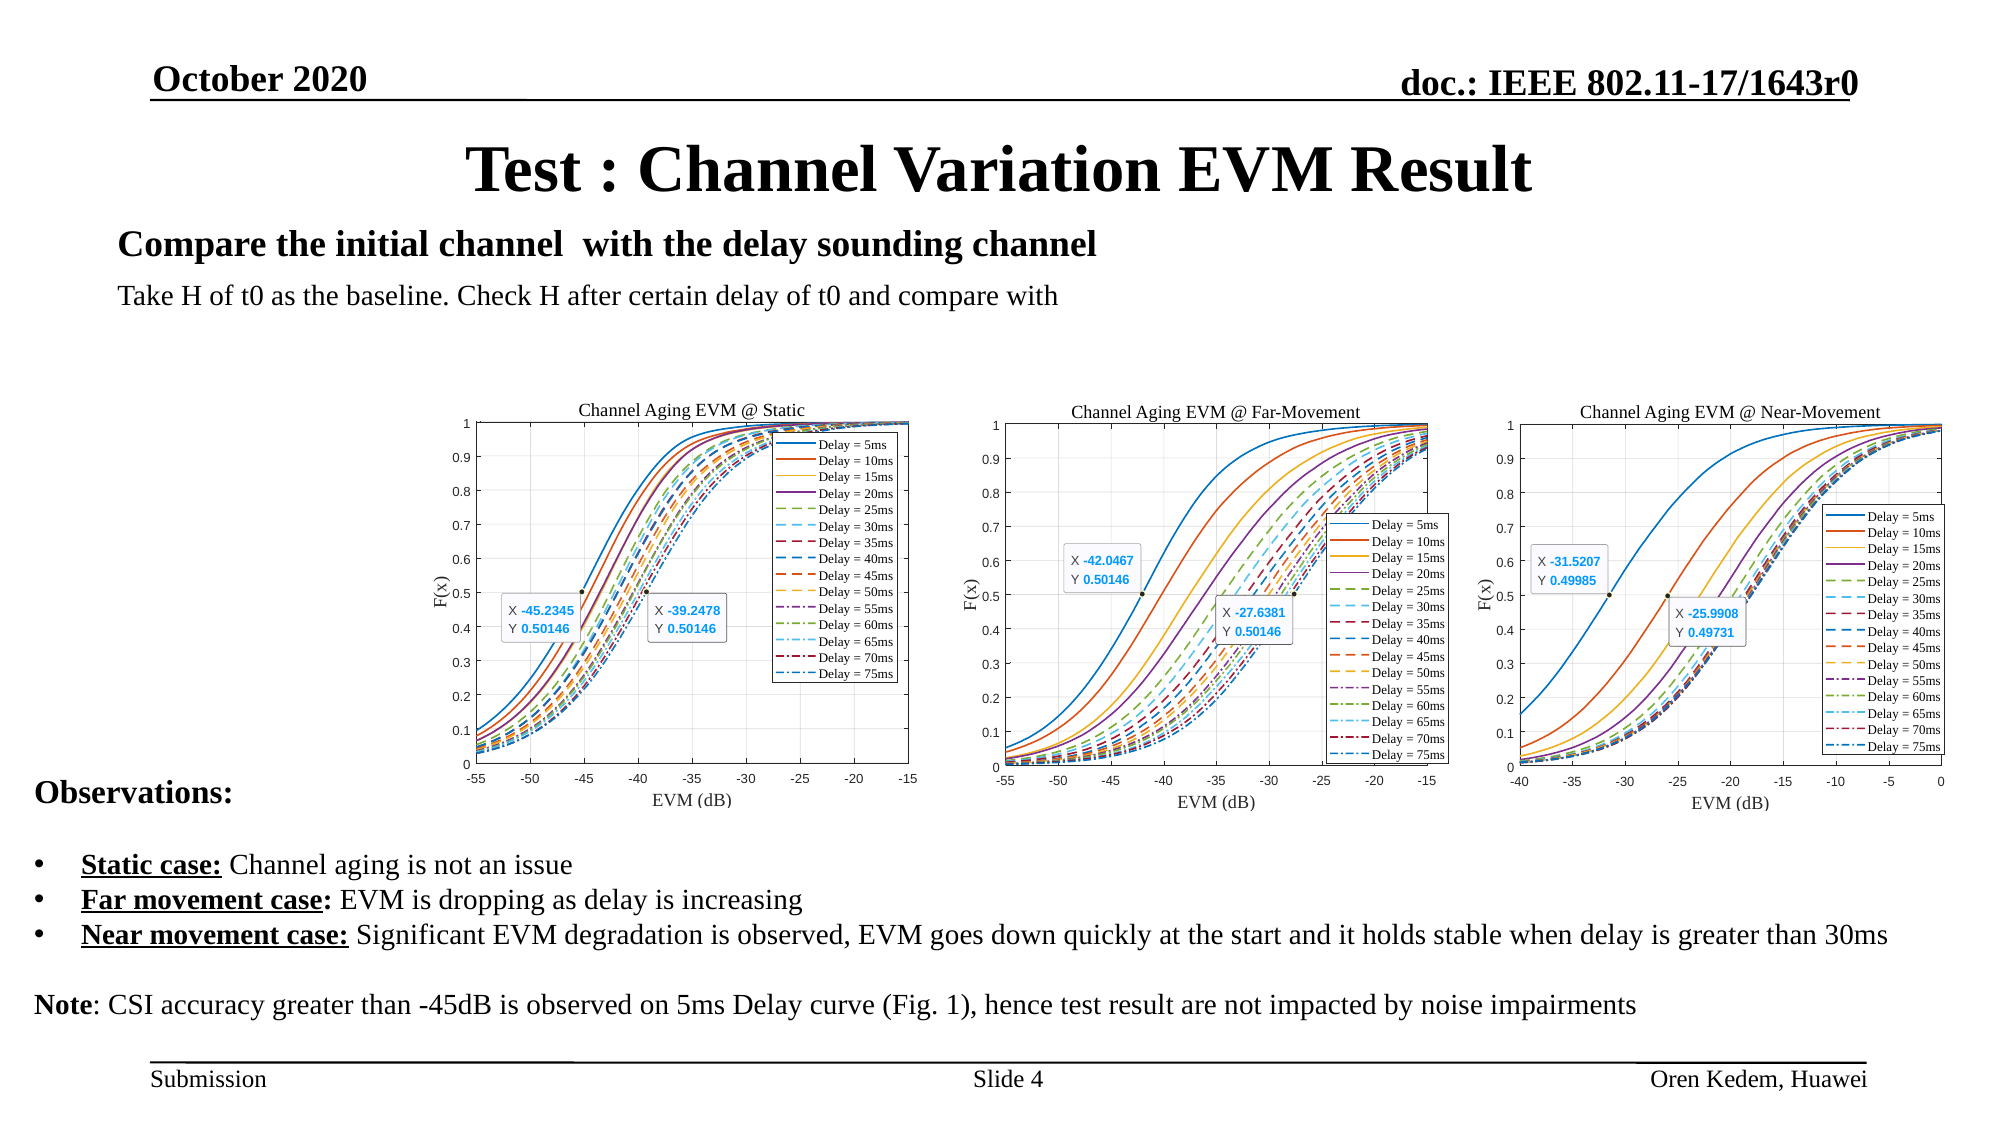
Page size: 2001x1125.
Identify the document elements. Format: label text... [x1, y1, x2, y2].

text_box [963, 392, 1993, 811]
picture [403, 390, 961, 808]
footer Oren Kedem, Huawei [1171, 1061, 1869, 1093]
text_box Observations: Static case: Channel aging is not an issue Far movement case: EVM is dropping as delay is increasing Near movement case: Significant EVM degradation is observed, EVM goes down quickly at the start and it holds stable when delay is greater than 30ms Note: CSI accuracy greater than -45dB is observed on 5ms Delay curve (Fig. 1), hence test result are not impacted by noise impairments [19, 763, 1934, 1028]
title Test : Channel Variation EVM Result [149, 112, 1850, 219]
slide_number Slide 4 [950, 1061, 1067, 1123]
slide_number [152, 54, 563, 100]
